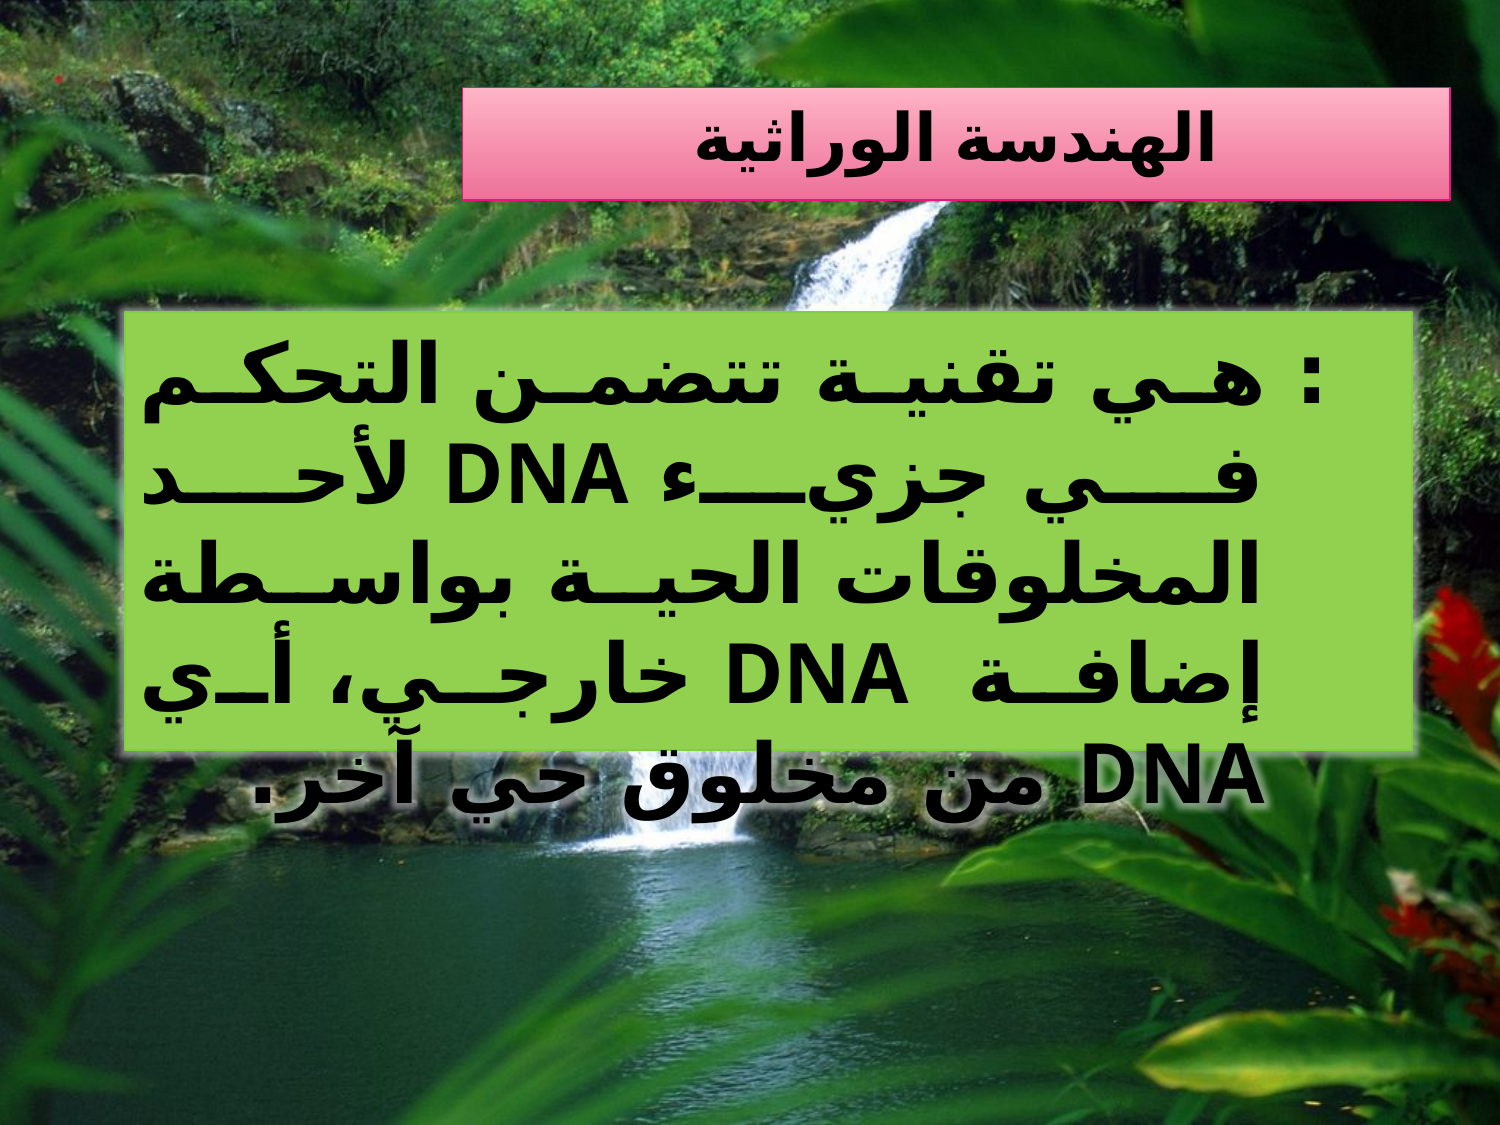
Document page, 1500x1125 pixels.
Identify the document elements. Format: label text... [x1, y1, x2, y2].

picture [0, 0, 1500, 1125]
title الهندسة الوراثية [462, 87, 1451, 201]
